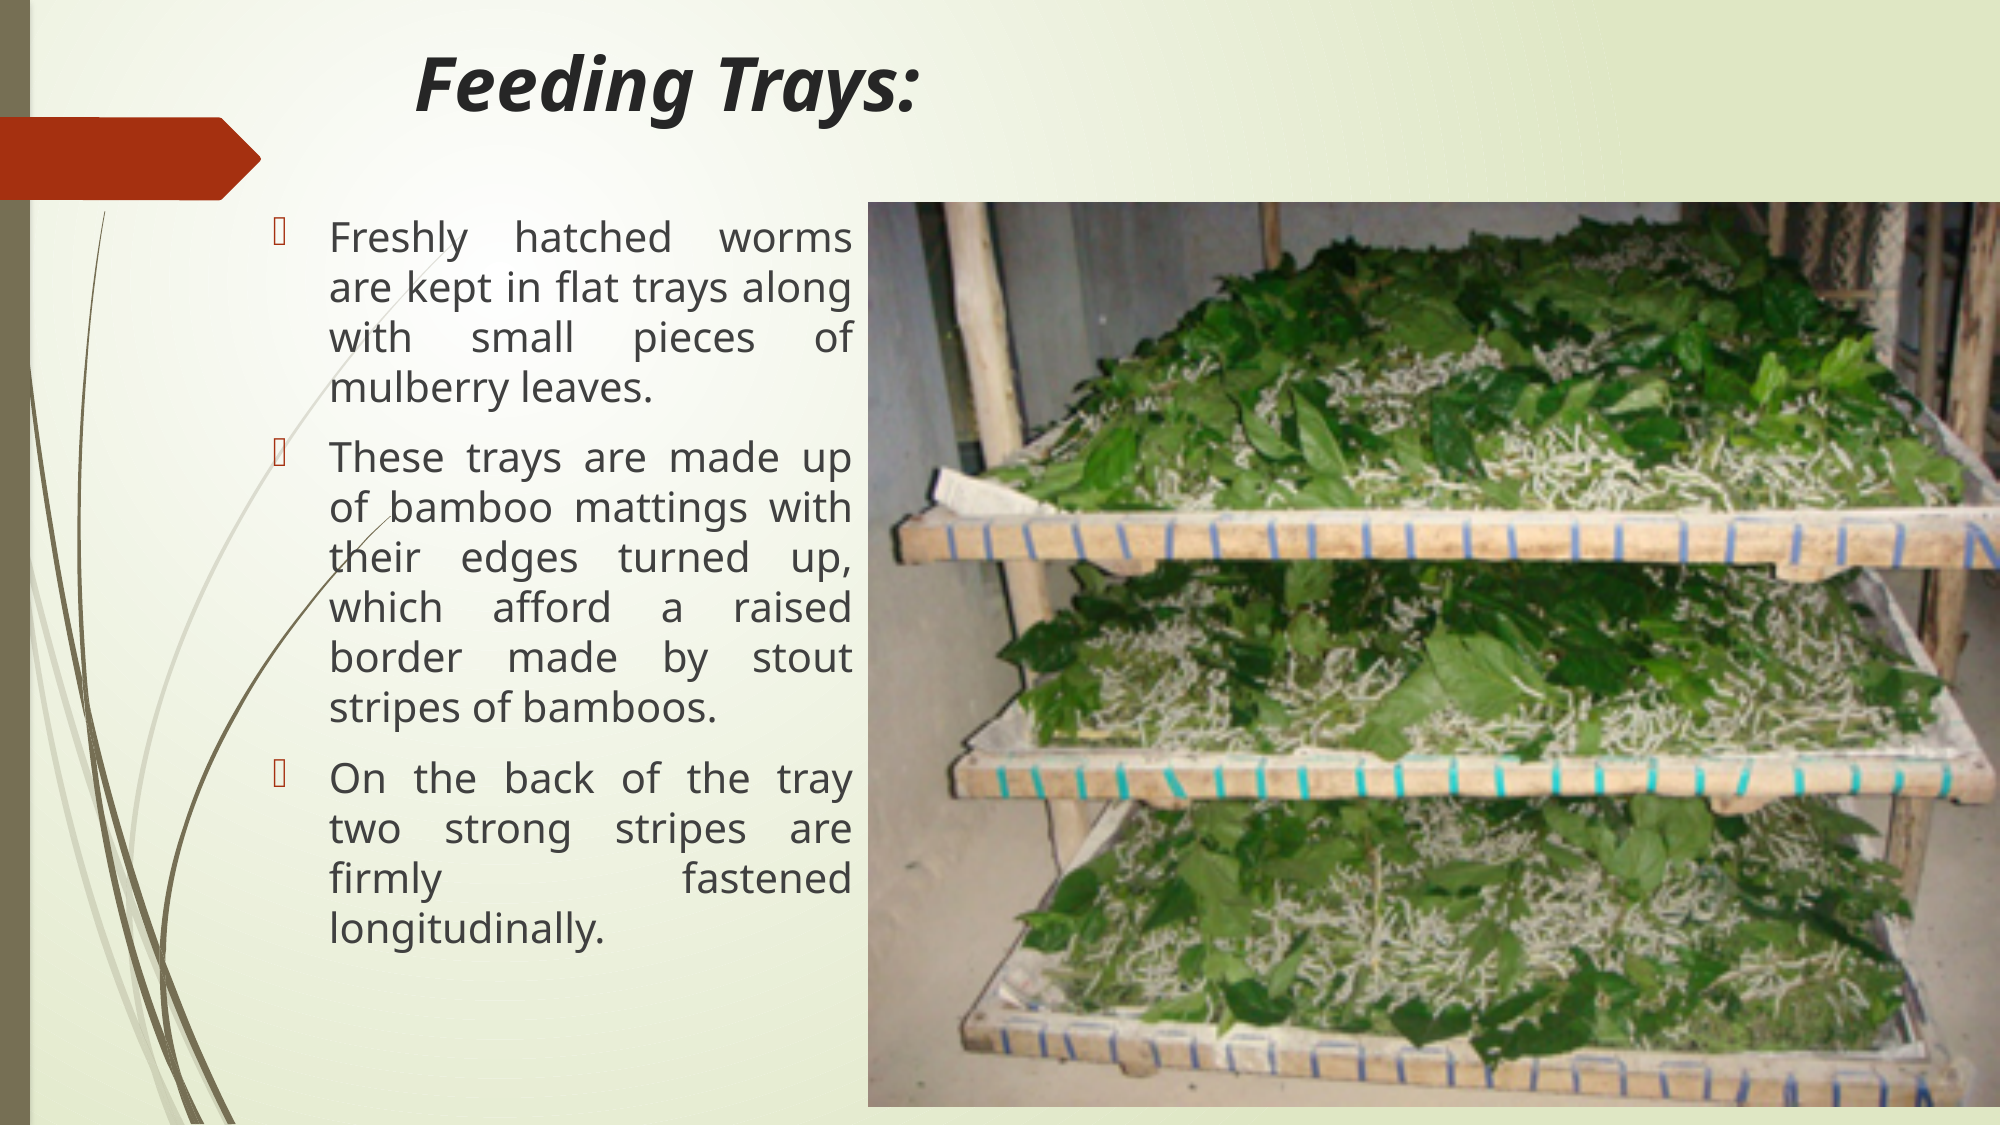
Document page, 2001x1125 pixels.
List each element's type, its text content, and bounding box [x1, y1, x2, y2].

title Feeding Trays: [399, 28, 1862, 174]
picture [868, 202, 2000, 1108]
list Freshly hatched worms are kept in flat trays along with small pieces of mulberry leaves. These trays are made up of bamboo mattings with their edges turned up, which afford a raised border made by stout stripes of bamboos. On the back of the tray two strong stripes are firmly fastened longitudinally. [257, 202, 869, 1125]
